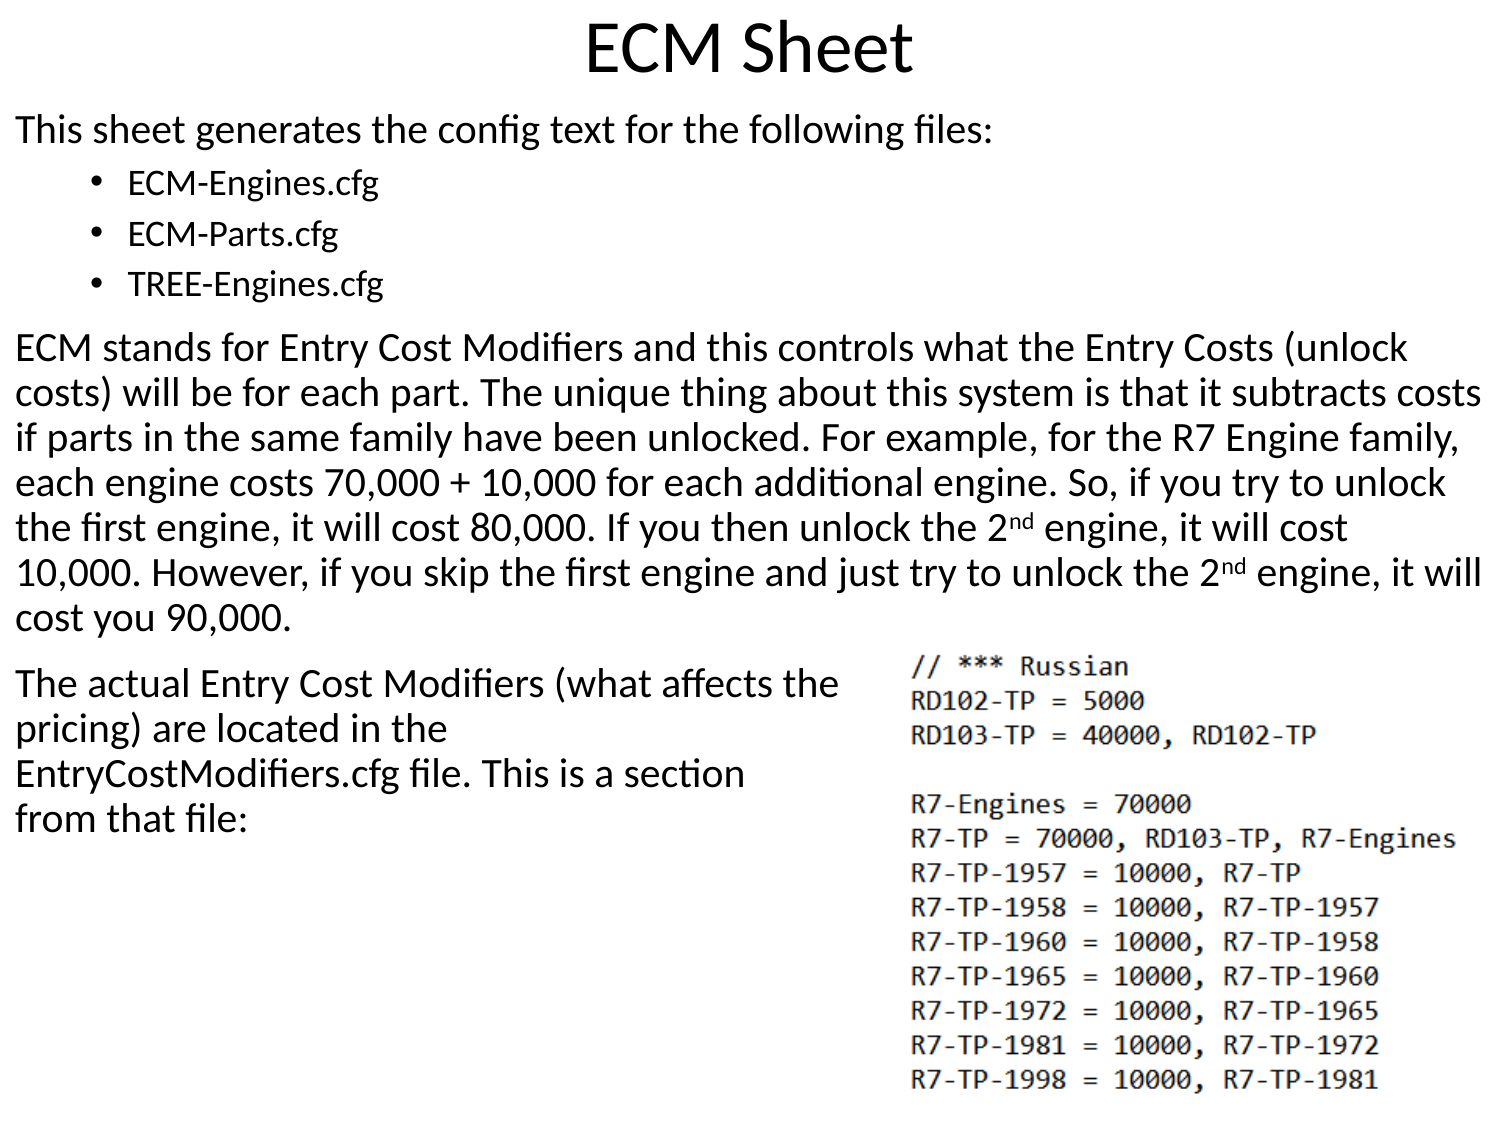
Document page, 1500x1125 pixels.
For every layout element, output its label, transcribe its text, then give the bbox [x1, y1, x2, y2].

list This sheet generates the config text for the following files: ECM-Engines.cfg ECM-Parts.cfg TREE-Engines.cfg ECM stands for Entry Cost Modifiers and this controls what the Entry Costs (unlock costs) will be for each part. The unique thing about this system is that it subtracts costs if parts in the same family have been unlocked. For example, for the R7 Engine family, each engine costs 70,000 + 10,000 for each additional engine. So, if you try to unlock the first engine, it will cost 80,000. If you then unlock the 2nd engine, it will cost 10,000. However, if you skip the first engine and just try to unlock the 2nd engine, it will cost you 90,000. The actual Entry Cost Modifiers (what affects the pricing) are located in the EntryCostModifiers.cfg file. This is a section from that file: [0, 99, 1500, 1125]
title ECM Sheet [0, 0, 1500, 97]
picture [855, 635, 1500, 1125]
